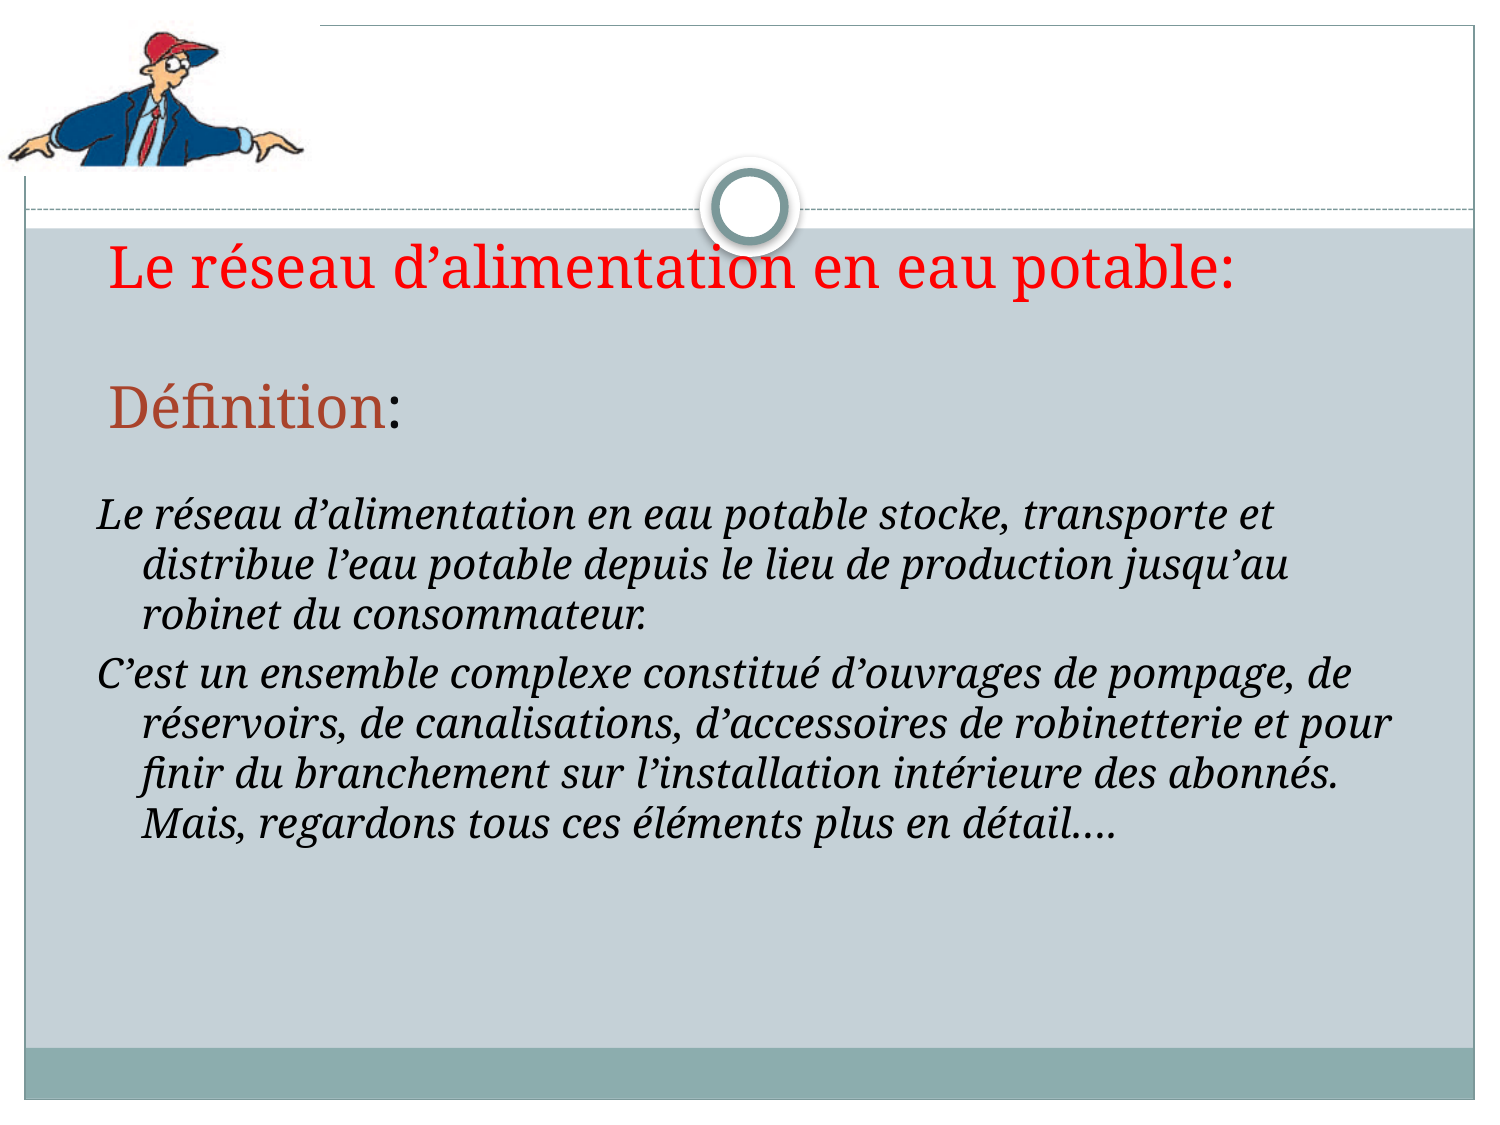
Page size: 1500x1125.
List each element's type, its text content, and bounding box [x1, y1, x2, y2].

picture [0, 0, 320, 177]
text_box Le réseau d’alimentation en eau potable: Définition: [93, 222, 1278, 448]
list Le réseau d’alimentation en eau potable stocke, transporte et distribue l’eau potable depuis le lieu de production jusqu’au robinet du consommateur. C’est un ensemble complexe constitué d’ouvrages de pompage, de réservoirs, de canalisations, d’accessoires de robinetterie et pour finir du branchement sur l’installation intérieure des abonnés. Mais, regardons tous ces éléments plus en détail…. [82, 480, 1432, 886]
